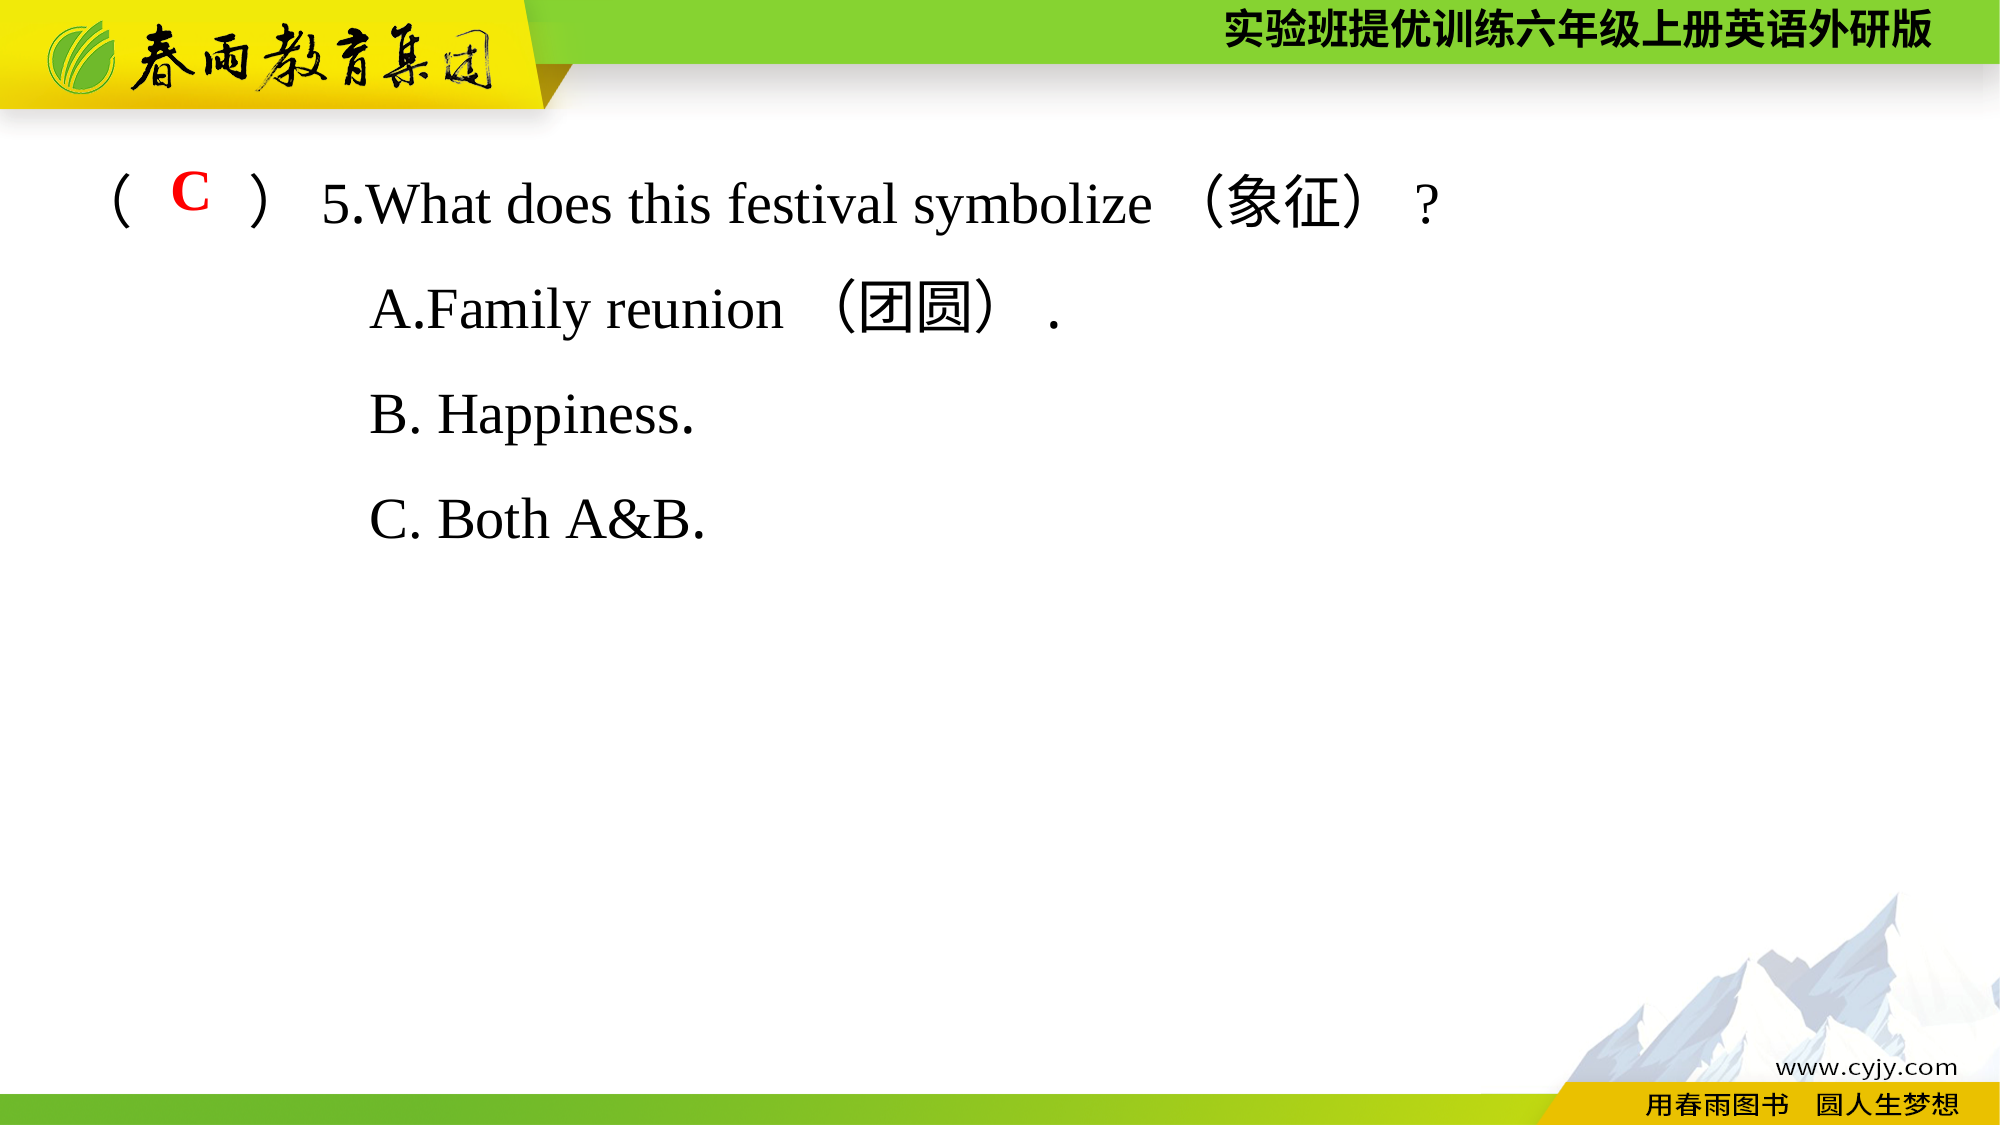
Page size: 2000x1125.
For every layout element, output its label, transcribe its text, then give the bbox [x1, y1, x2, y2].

list （ ）5.What does this festival symbolize（象征）? A.Family reunion（团圆）. B. Happiness. C. Both A&B. [59, 122, 1944, 562]
picture [0, 0, 2000, 1125]
text_box C [155, 144, 228, 230]
